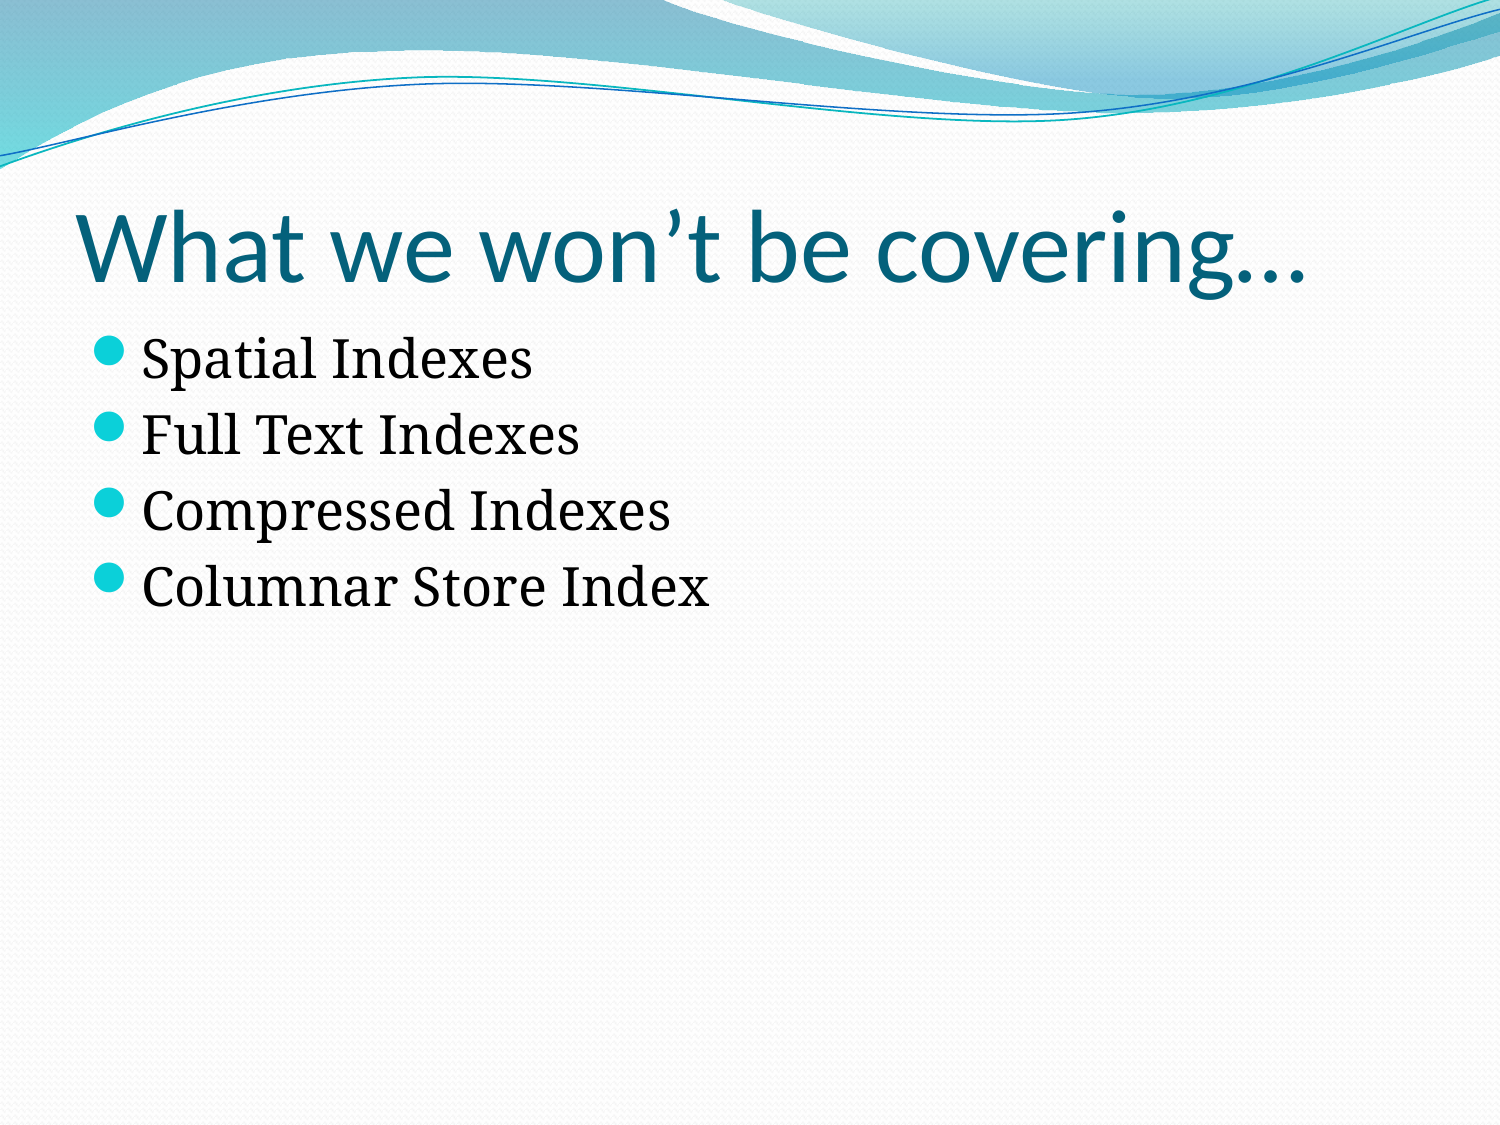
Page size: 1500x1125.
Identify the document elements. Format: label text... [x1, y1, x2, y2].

list Spatial Indexes Full Text Indexes Compressed Indexes Columnar Store Index [75, 317, 1425, 1038]
title What we won’t be covering… [75, 115, 1425, 303]
